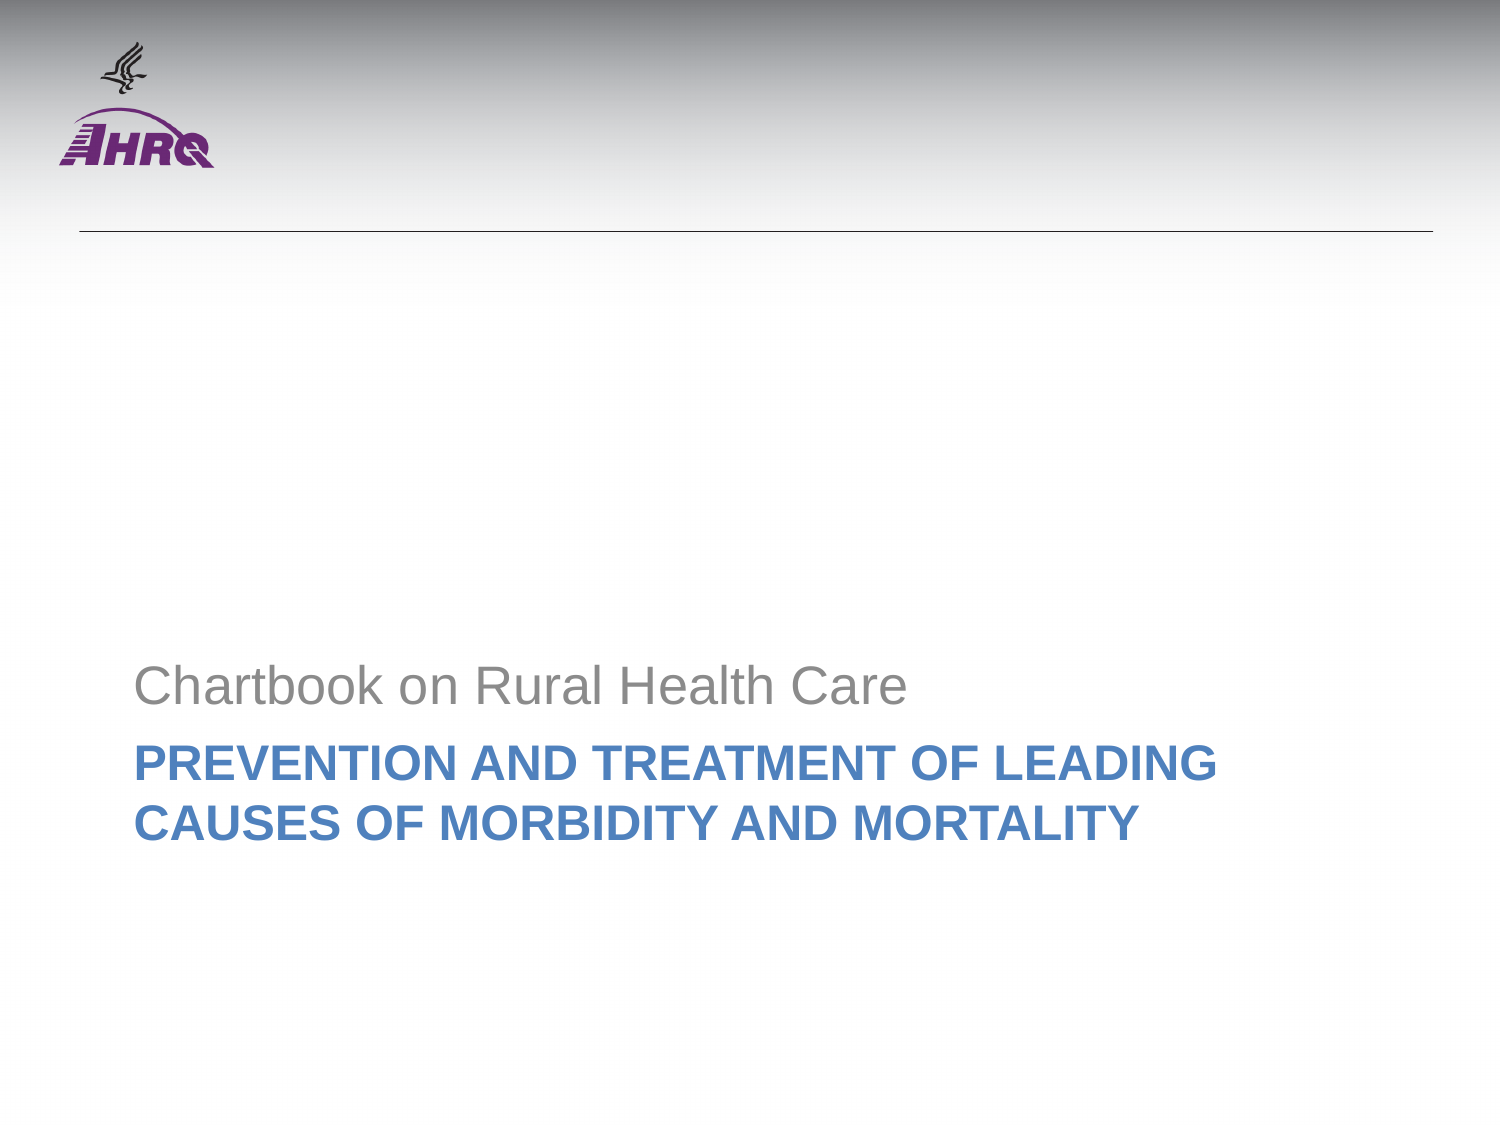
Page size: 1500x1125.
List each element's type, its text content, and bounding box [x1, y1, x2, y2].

list Chartbook on Rural Health Care [118, 476, 1394, 723]
picture [0, 0, 1500, 1125]
title Prevention and Treatment of Leading Causes of Morbidity and Mortality [118, 723, 1394, 947]
